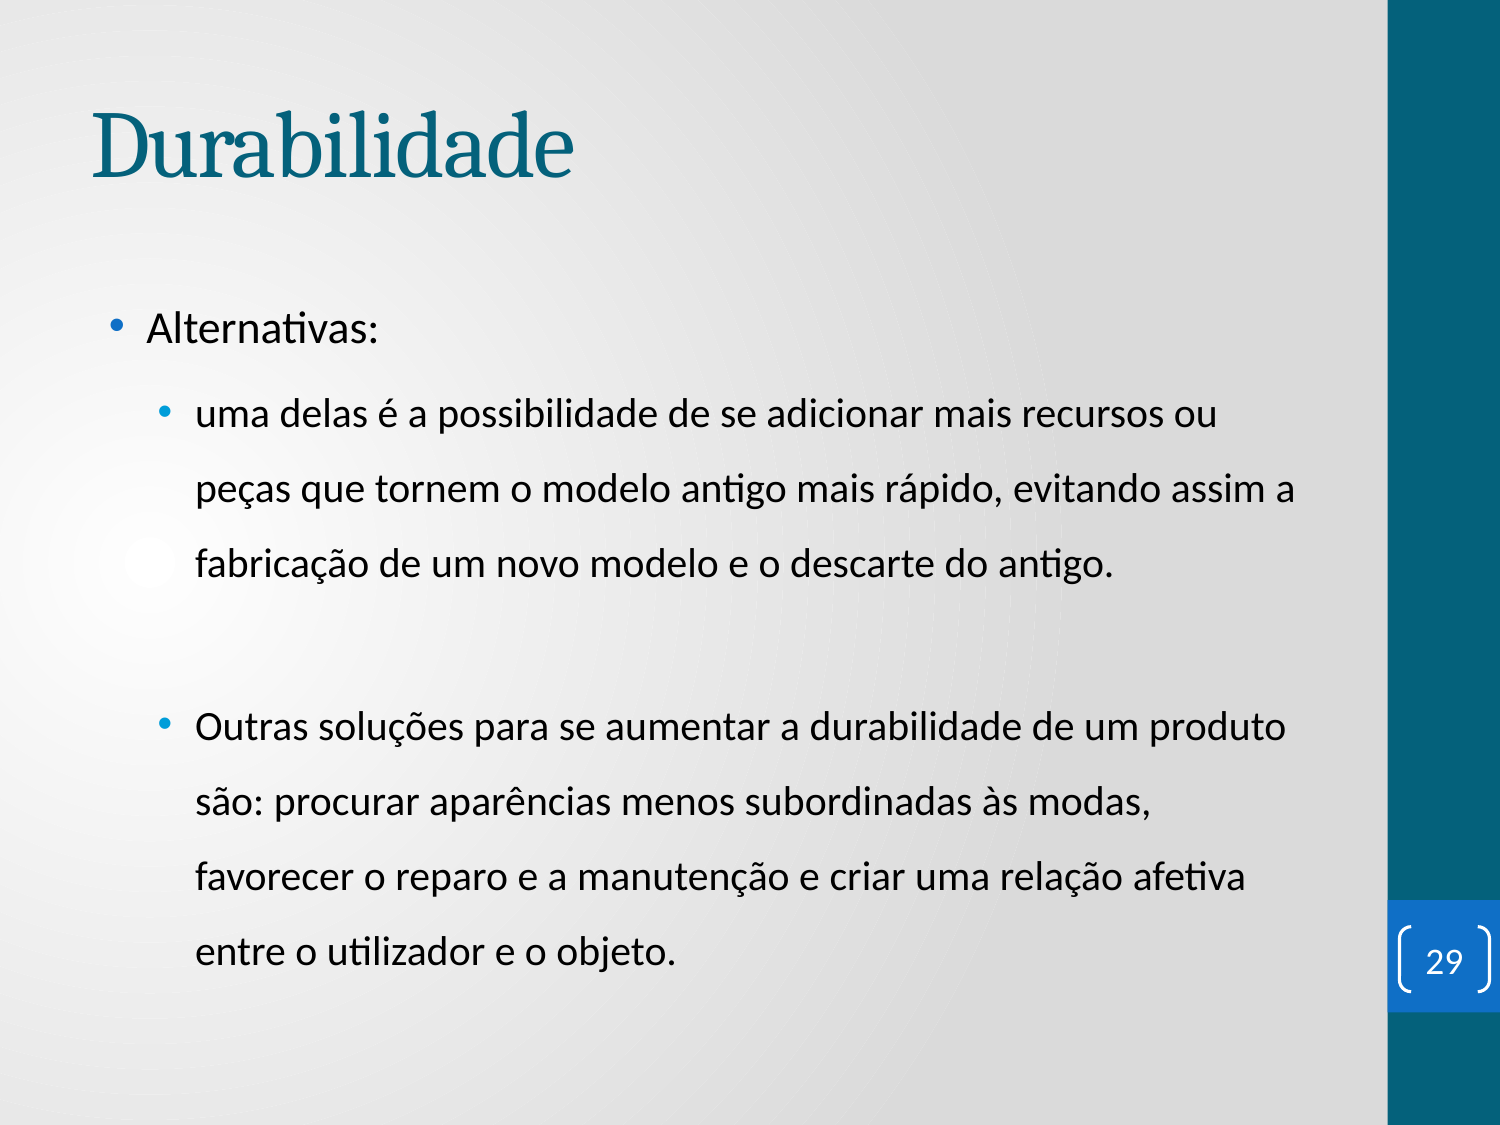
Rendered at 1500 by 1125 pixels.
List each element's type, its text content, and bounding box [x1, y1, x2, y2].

list Alternativas: uma delas é a possibilidade de se adicionar mais recursos ou peças que tornem o modelo antigo mais rápido, evitando assim a fabricação de um novo modelo e o descarte do antigo. Outras soluções para se aumentar a durabilidade de um produto são: procurar aparências menos subordinadas às modas, favorecer o reparo e a manutenção e criar uma relação afetiva entre o utilizador e o objeto. [75, 262, 1325, 1050]
slide_number 29 [1397, 925, 1492, 994]
title Durabilidade [75, 45, 1325, 233]
